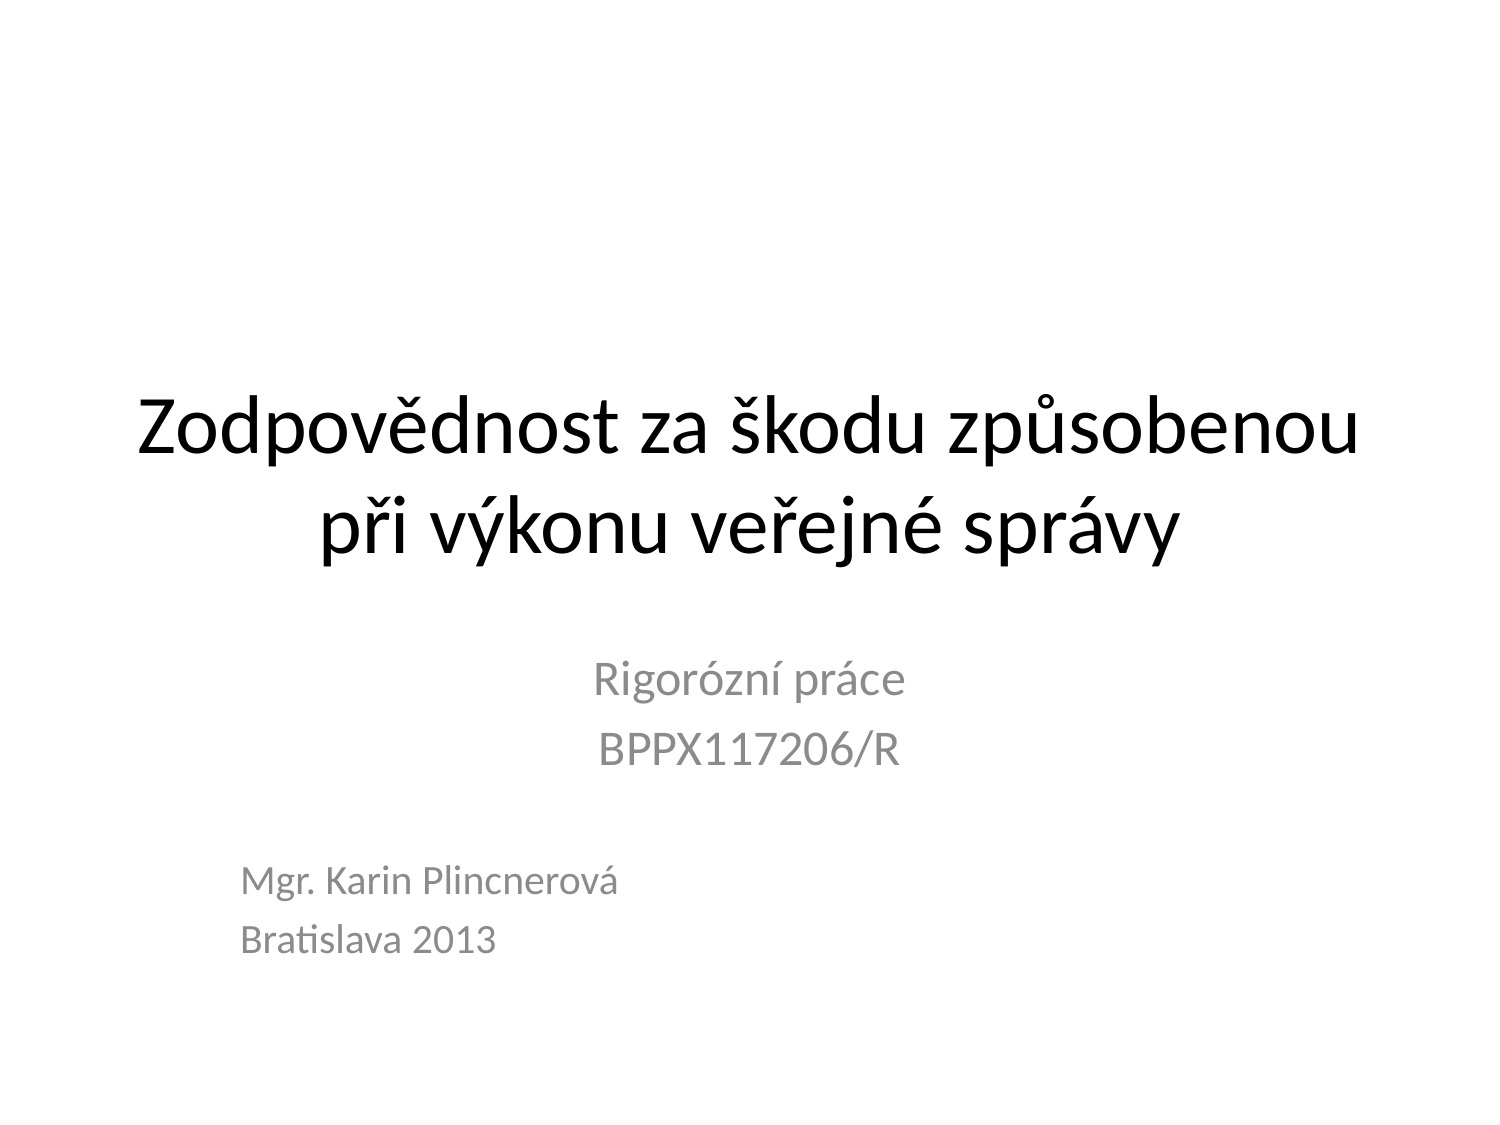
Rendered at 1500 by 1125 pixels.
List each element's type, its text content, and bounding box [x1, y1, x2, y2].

title Zodpovědnost za škodu způsobenou při výkonu veřejné správy [112, 349, 1388, 591]
subtitle Rigorózní práce BPPX117206/R Mgr. Karin Plincnerová Bratislava 2013 [225, 637, 1275, 1000]
